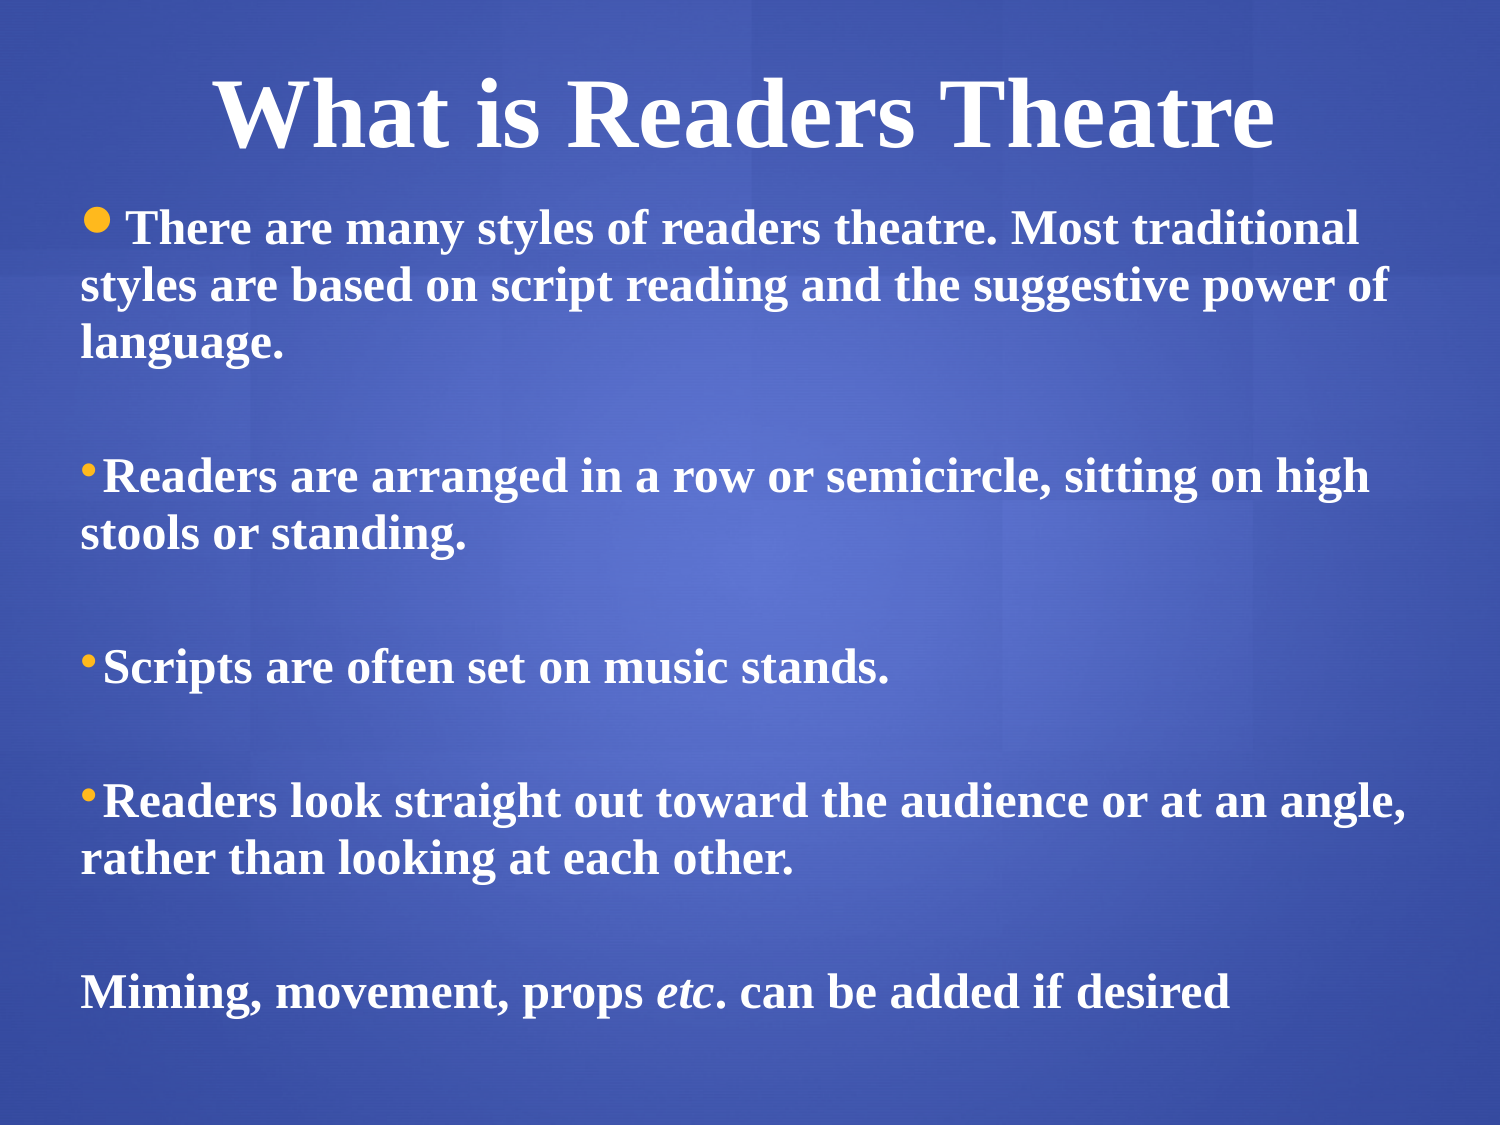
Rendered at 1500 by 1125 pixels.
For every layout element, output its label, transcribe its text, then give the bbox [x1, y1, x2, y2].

subtitle There are many styles of readers theatre. Most traditional styles are based on script reading and the suggestive power of language. Readers are arranged in a row or semicircle, sitting on high stools or standing. Scripts are often set on music stands. Readers look straight out toward the audience or at an angle, rather than looking at each other. Miming, movement, props etc. can be added if desired [80, 170, 1431, 1125]
title What is Readers Theatre [69, 15, 1420, 215]
